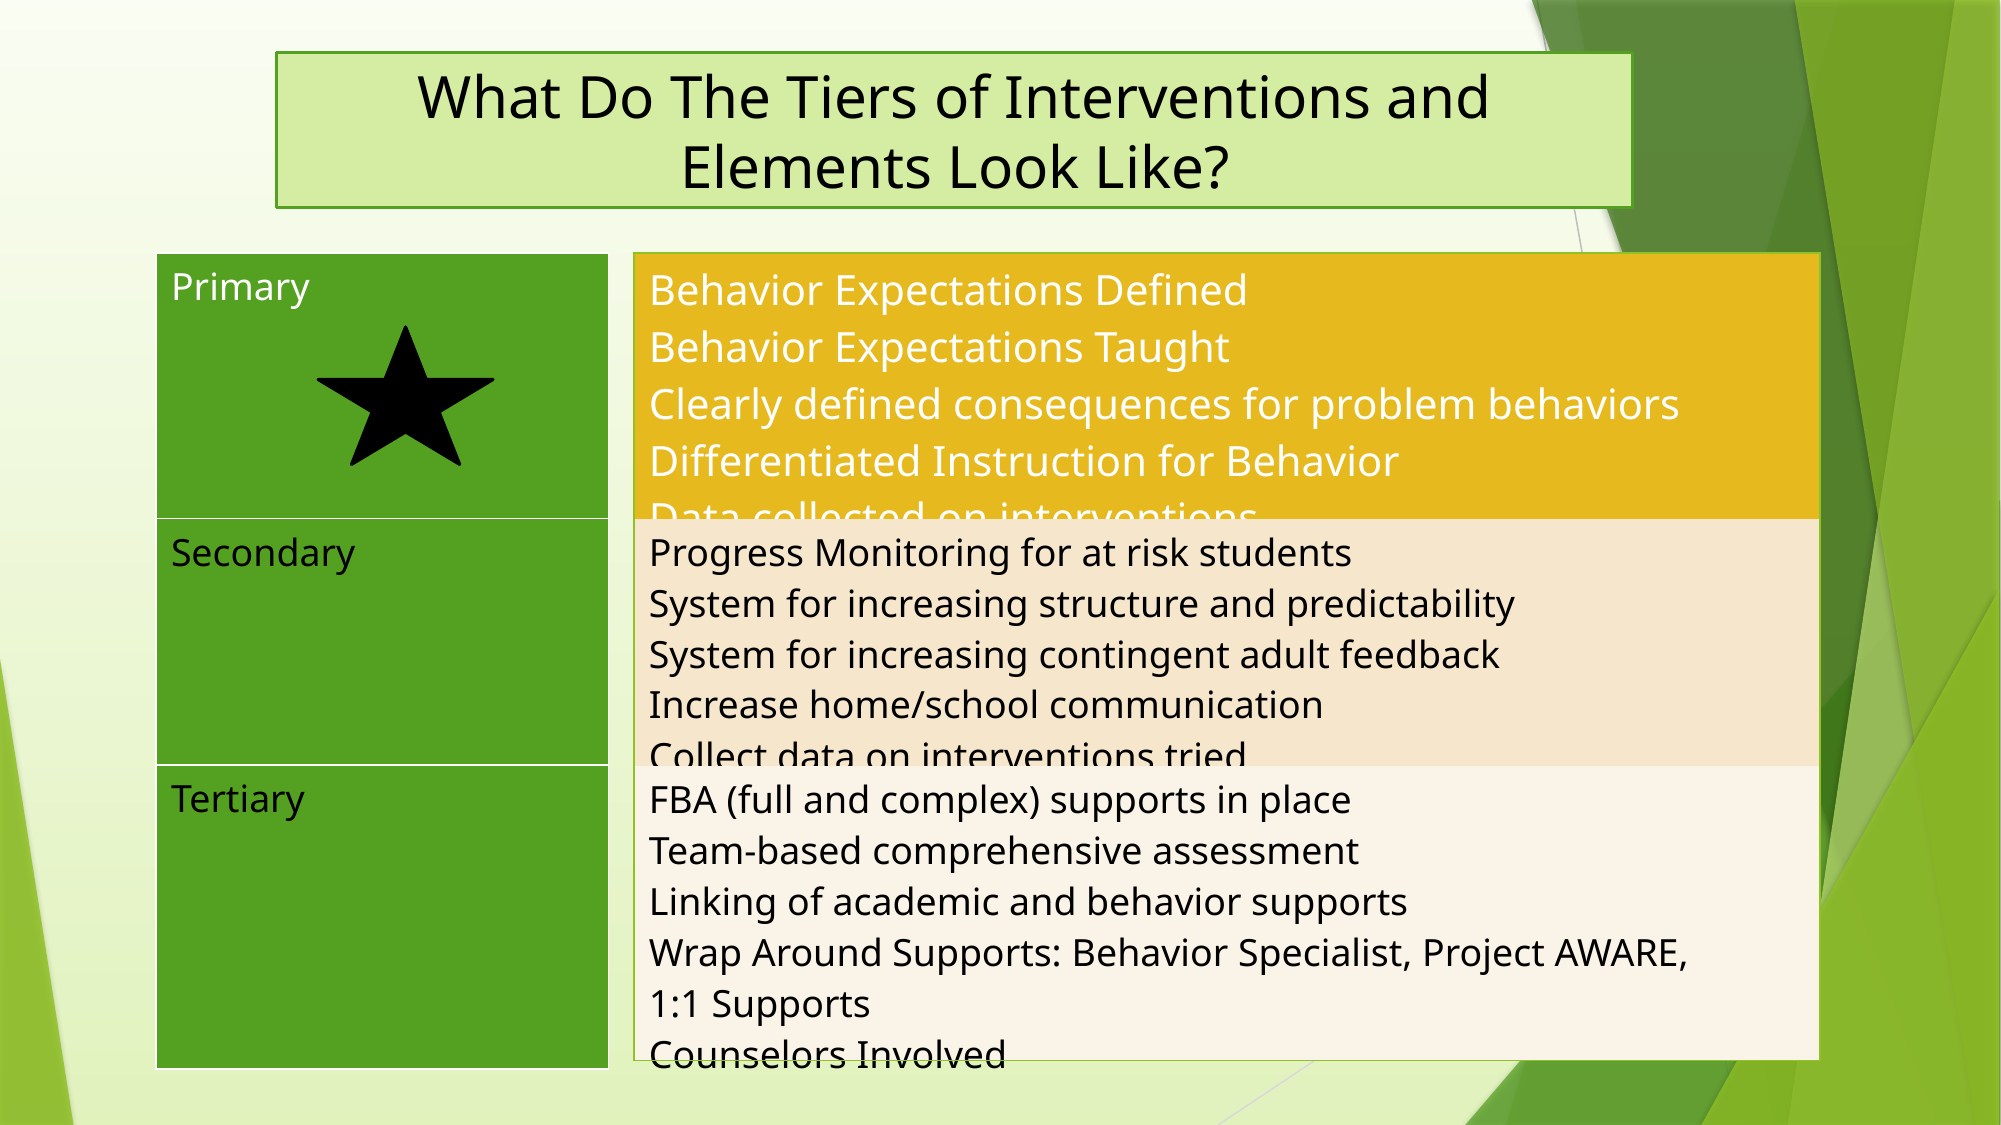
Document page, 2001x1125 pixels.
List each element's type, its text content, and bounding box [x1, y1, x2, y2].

text_box What Do The Tiers of Interventions and Elements Look Like? [275, 51, 1634, 209]
table_header Primary [157, 254, 608, 518]
text_box [316, 325, 495, 466]
table_cell Progress Monitoring for at risk students System for increasing structure and predictability System for increasing contingent adult feedback Increase home/school communication Collect data on interventions tried [635, 519, 1819, 766]
table_cell Tertiary [157, 766, 608, 1068]
table_cell FBA (full and complex) supports in place Team-based comprehensive assessment Linking of academic and behavior supports Wrap Around Supports: Behavior Specialist, Project AWARE, 1:1 Supports Counselors Involved [635, 766, 1819, 1060]
table_header Behavior Expectations Defined Behavior Expectations Taught Clearly defined consequences for problem behaviors Differentiated Instruction for Behavior Data collected on interventions [635, 254, 1819, 519]
table_cell Secondary [157, 519, 608, 764]
